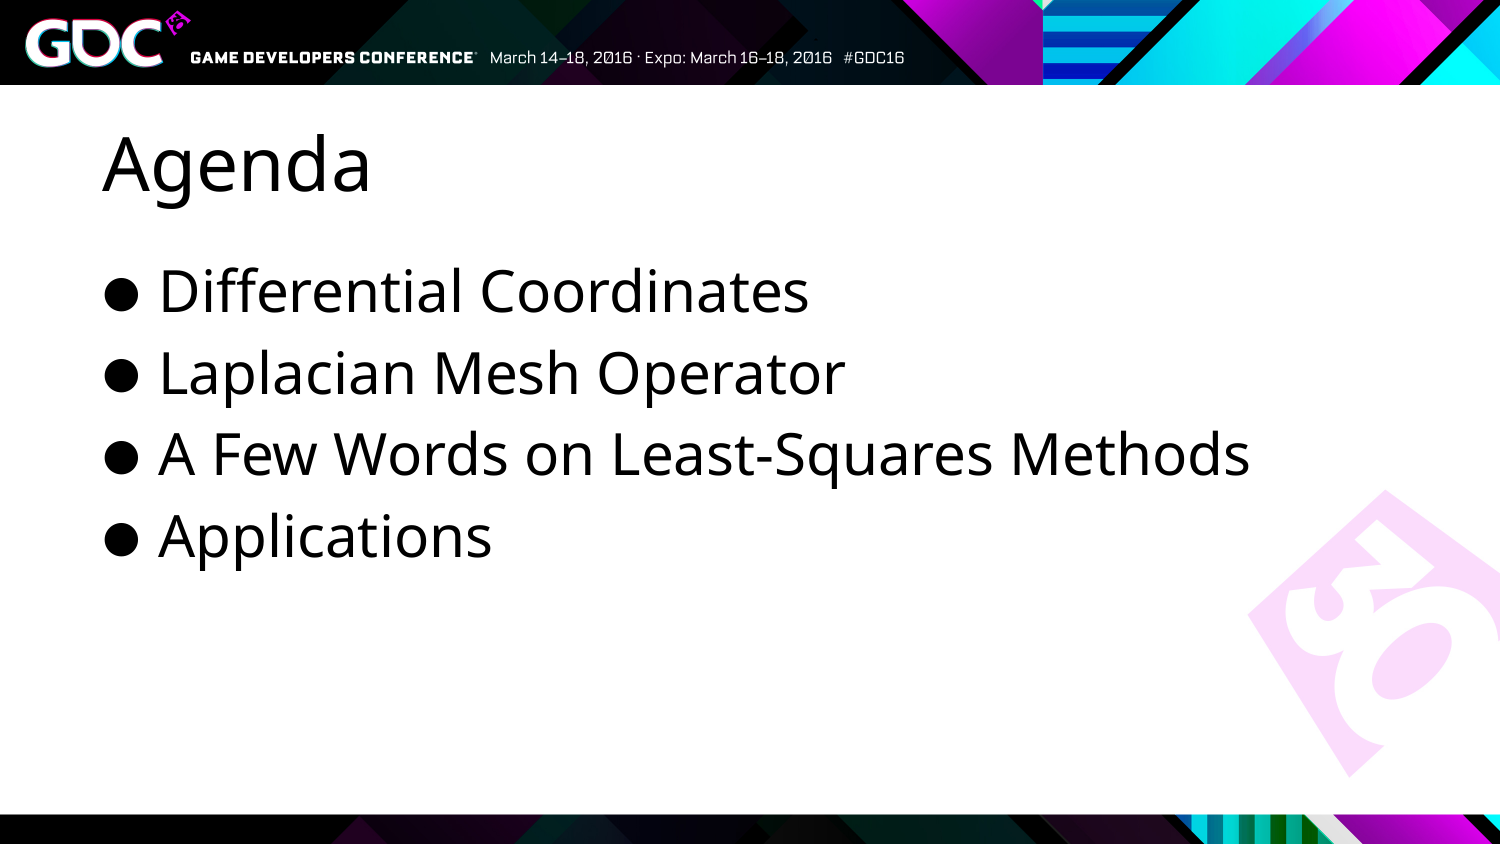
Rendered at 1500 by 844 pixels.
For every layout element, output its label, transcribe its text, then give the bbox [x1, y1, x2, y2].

title Agenda [87, 109, 1413, 238]
list Differential Coordinates Laplacian Mesh Operator A Few Words on Least-Squares Methods Applications [87, 246, 1413, 697]
picture [0, 0, 1500, 844]
